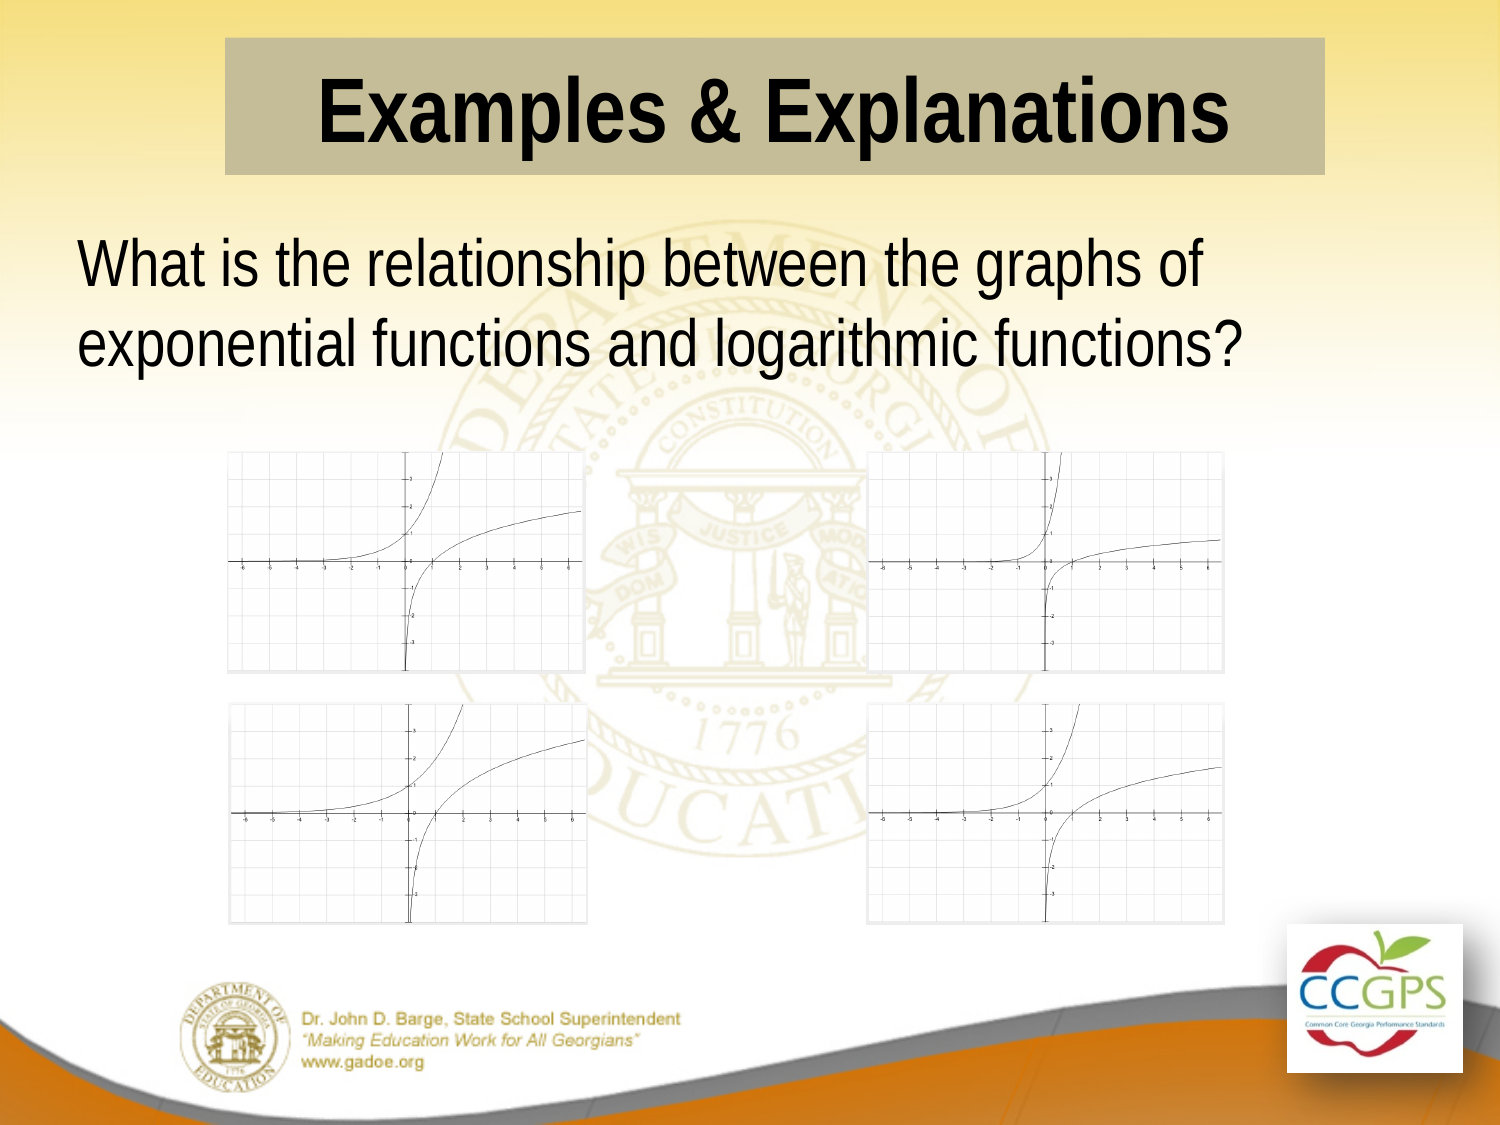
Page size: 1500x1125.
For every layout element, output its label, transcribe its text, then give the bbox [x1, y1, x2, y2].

title Examples & Explanations [224, 37, 1326, 176]
picture [0, 0, 1500, 1125]
subtitle What is the relationship between the graphs of exponential functions and logarithmic functions? [62, 212, 1438, 926]
